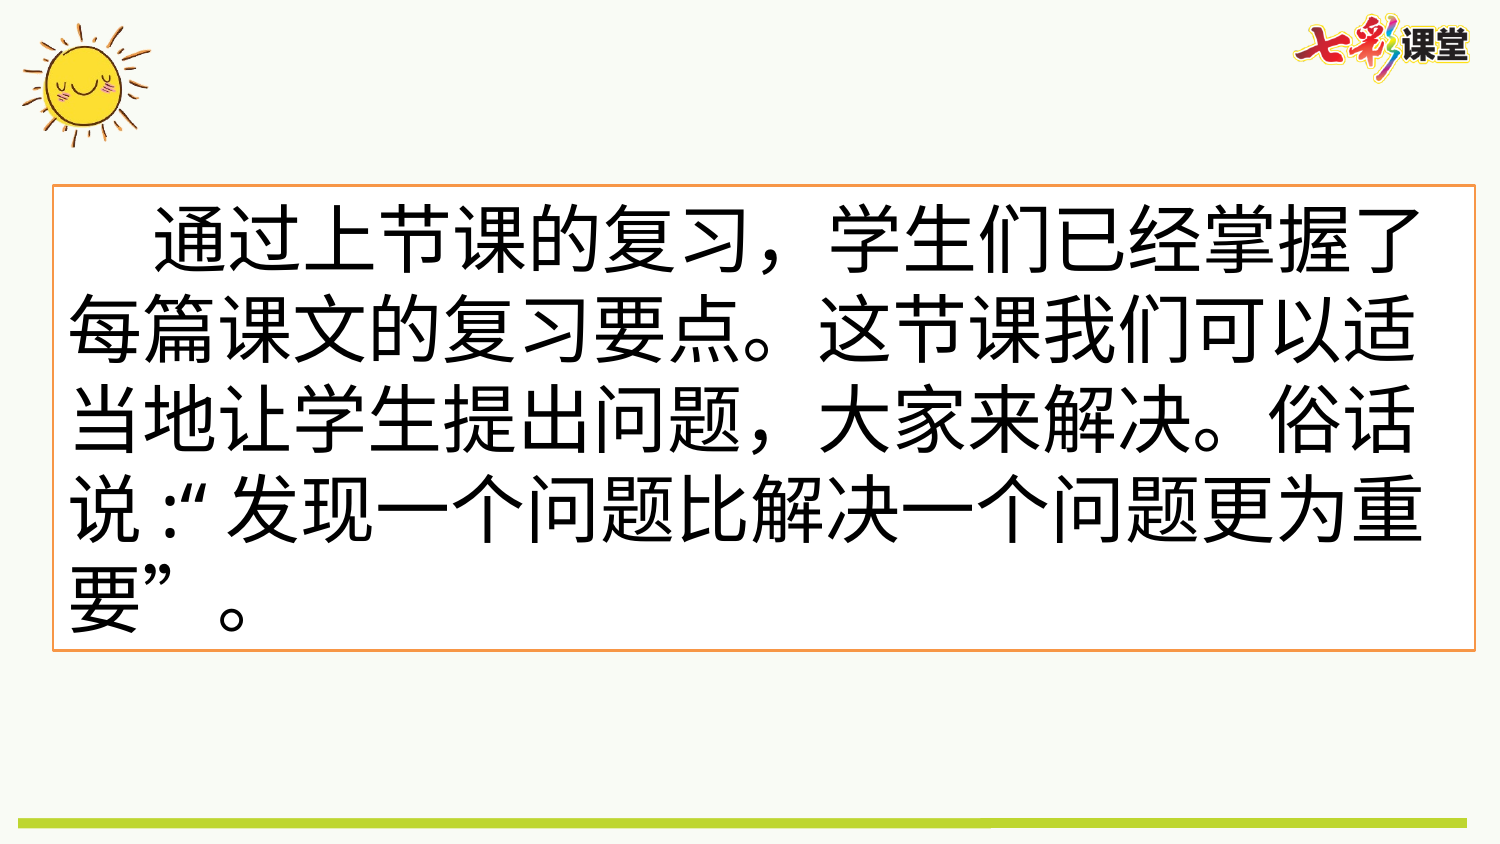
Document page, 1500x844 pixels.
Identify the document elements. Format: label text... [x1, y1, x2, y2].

picture [0, 0, 173, 172]
text_box 通过上节课的复习，学生们已经掌握了每篇课文的复习要点。这节课我们可以适当地让学生提出问题，大家来解决。俗话说:“发现一个问题比解决一个问题更为重要”。 [52, 184, 1476, 652]
picture [1291, 9, 1472, 87]
picture [18, 771, 1467, 844]
